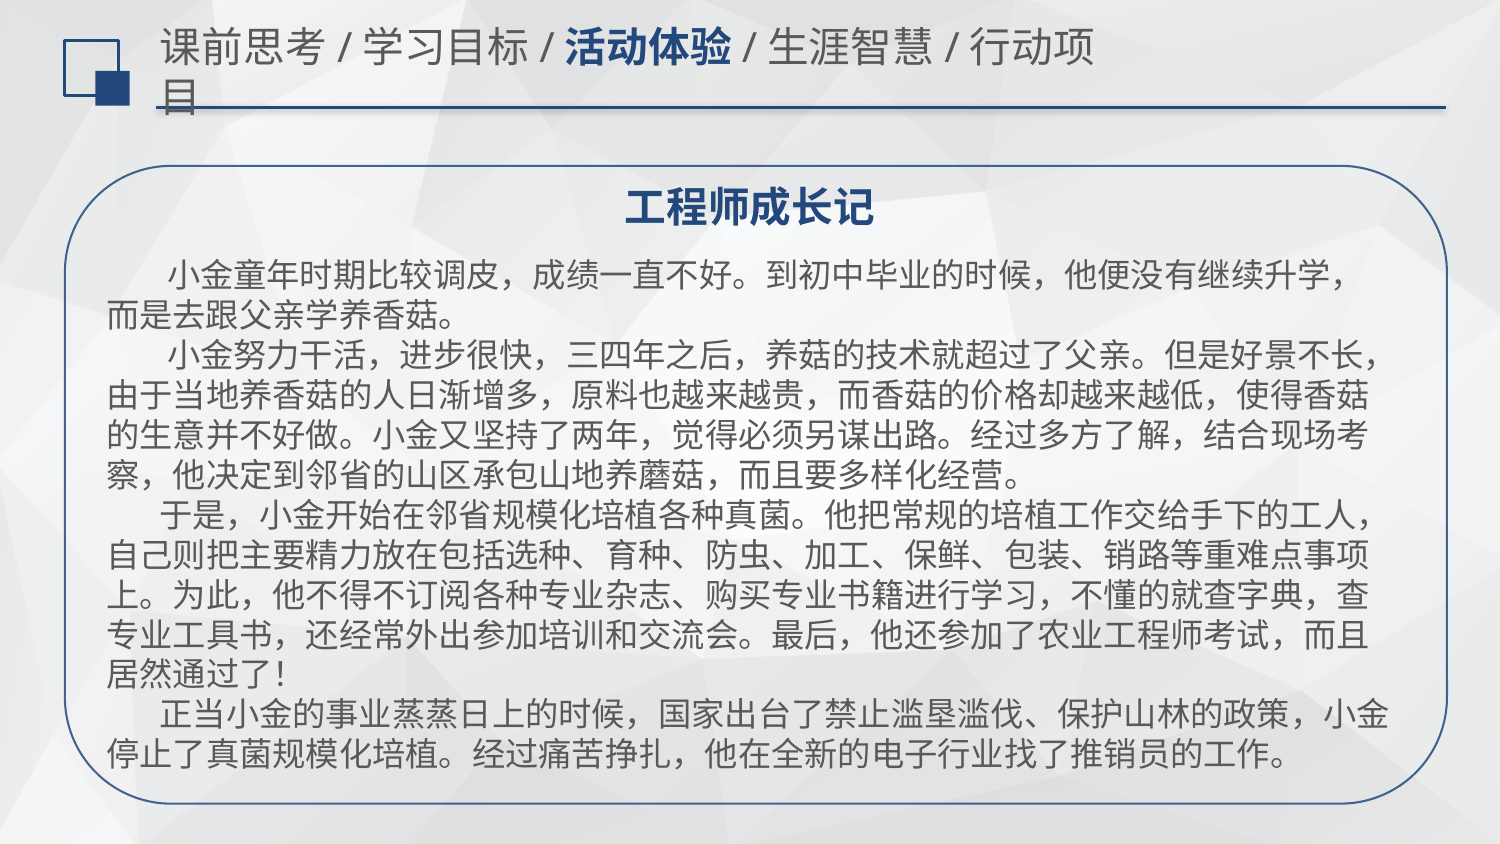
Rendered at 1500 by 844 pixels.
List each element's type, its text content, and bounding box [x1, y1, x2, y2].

title 课前思考/学习目标/活动体验/生涯智慧/行动项目 [148, 43, 1117, 99]
text_box [62, 163, 1450, 782]
text_box 小金童年时期比较调皮，成绩一直不好。到初中毕业的时候，他便没有继续升学，而是去跟父亲学养香菇。 小金努力干活，进步很快，三四年之后，养菇的技术就超过了父亲。但是好景不长，由于当地养香菇的人日渐增多，原料也越来越贵，而香菇的价格却越来越低，使得香菇的生意并不好做。小金又坚持了两年，觉得必须另谋出路。经过多方了解，结合现场考察，他决定到邻省的山区承包山地养蘑菇，而且要多样化经营。 于是，小金开始在邻省规模化培植各种真菌。他把常规的培植工作交给手下的工人，自己则把主要精力放在包括选种、育种、防虫、加工、保鲜、包装、销路等重难点事项上。为此，他不得不订阅各种专业杂志、购买专业书籍进行学习，不懂的就查字典，查专业工具书，还经常外出参加培训和交流会。最后，他还参加了农业工程师考试，而且居然通过了！ 正当小金的事业蒸蒸日上的时候，国家出台了禁止滥垦滥伐、保护山林的政策，小金停止了真菌规模化培植。经过痛苦挣扎，他在全新的电子行业找了推销员的工作。 [91, 247, 1409, 844]
text_box 工程师成长记 [177, 173, 1323, 239]
picture [0, 0, 1500, 844]
